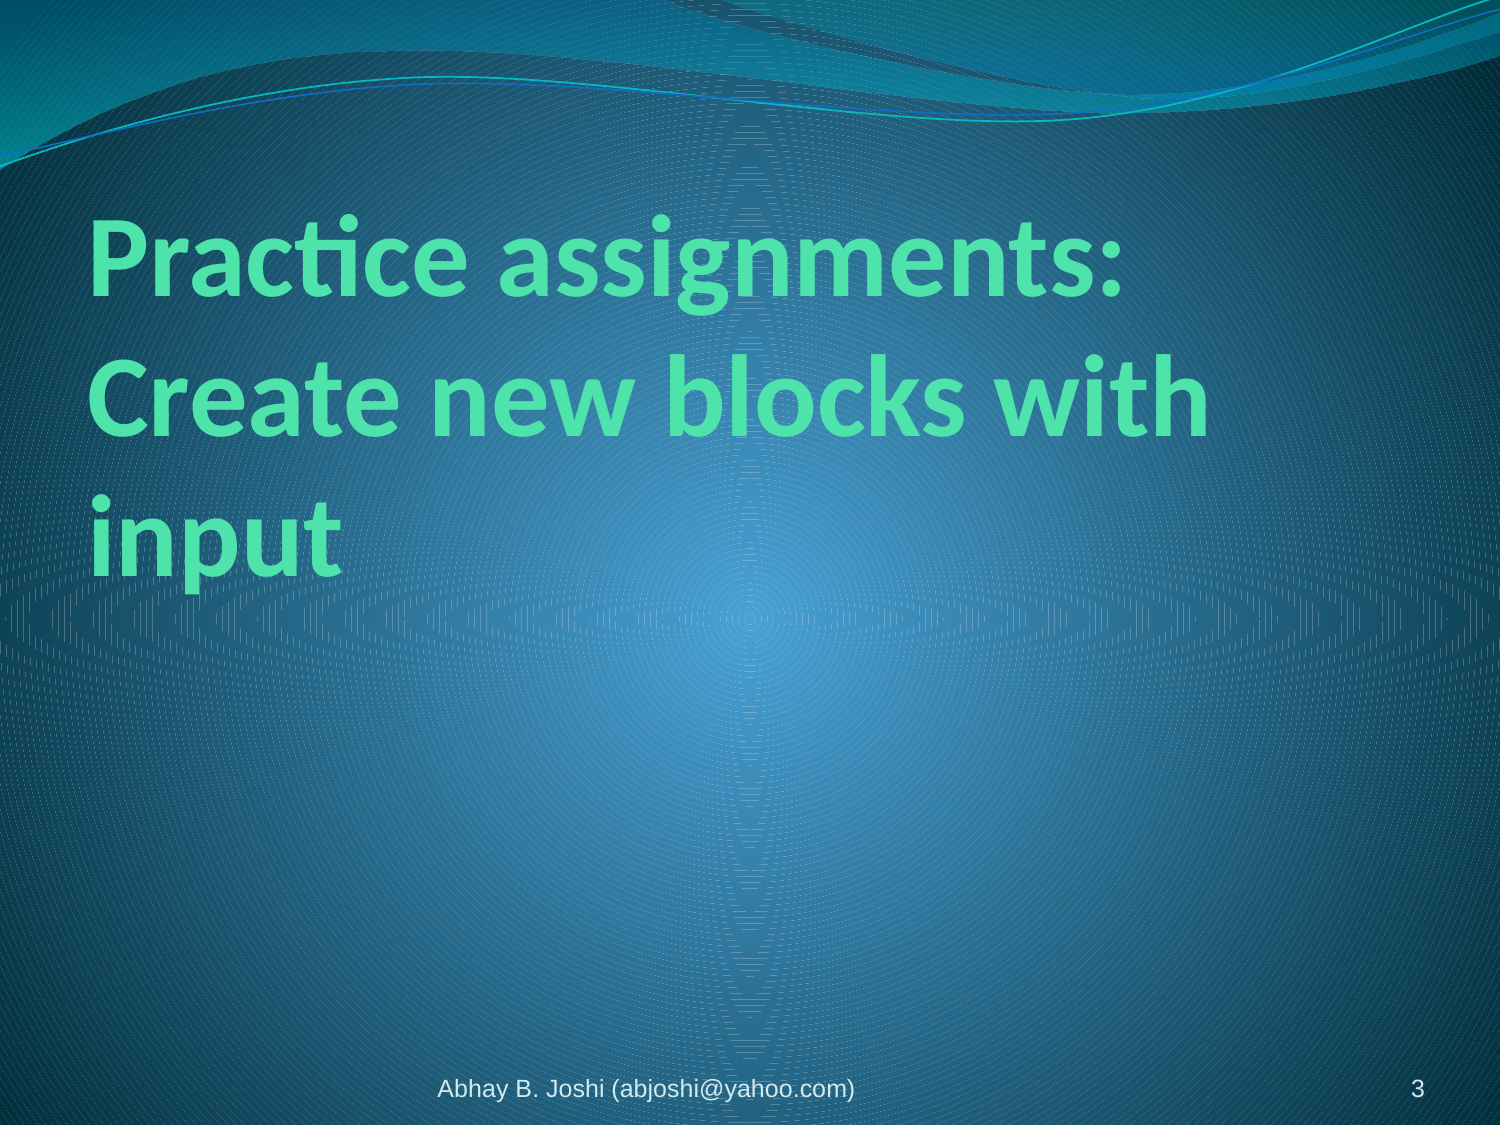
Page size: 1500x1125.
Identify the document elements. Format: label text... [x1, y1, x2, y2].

title Practice assignments: Create new blocks with input [86, 376, 1362, 600]
slide_number 3 [1299, 1042, 1425, 1103]
footer Abhay B. Joshi (abjoshi@yahoo.com) [437, 1042, 988, 1103]
